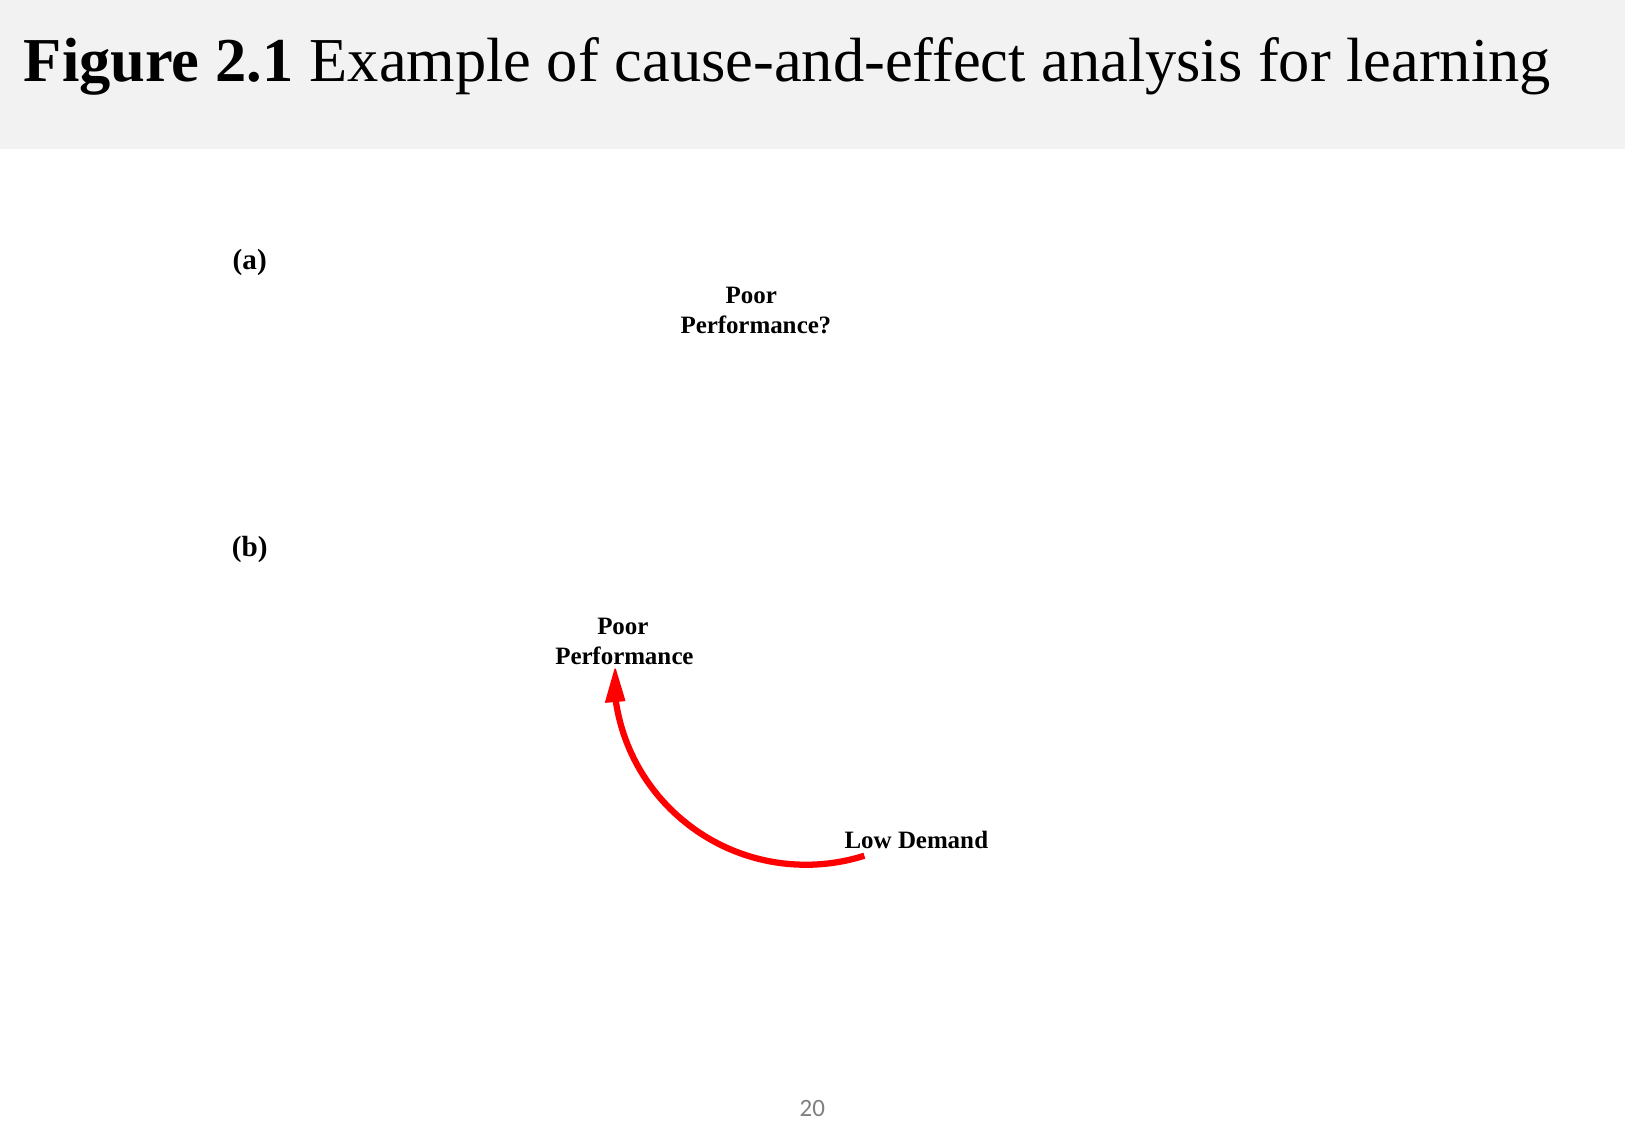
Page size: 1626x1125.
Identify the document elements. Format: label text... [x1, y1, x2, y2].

text_box (a) [217, 232, 282, 283]
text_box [629, 244, 851, 384]
text_box (b) [216, 520, 283, 570]
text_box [453, 545, 1023, 940]
title Figure 2.1 Example of cause-and-effect analysis for learning [9, 11, 1604, 105]
